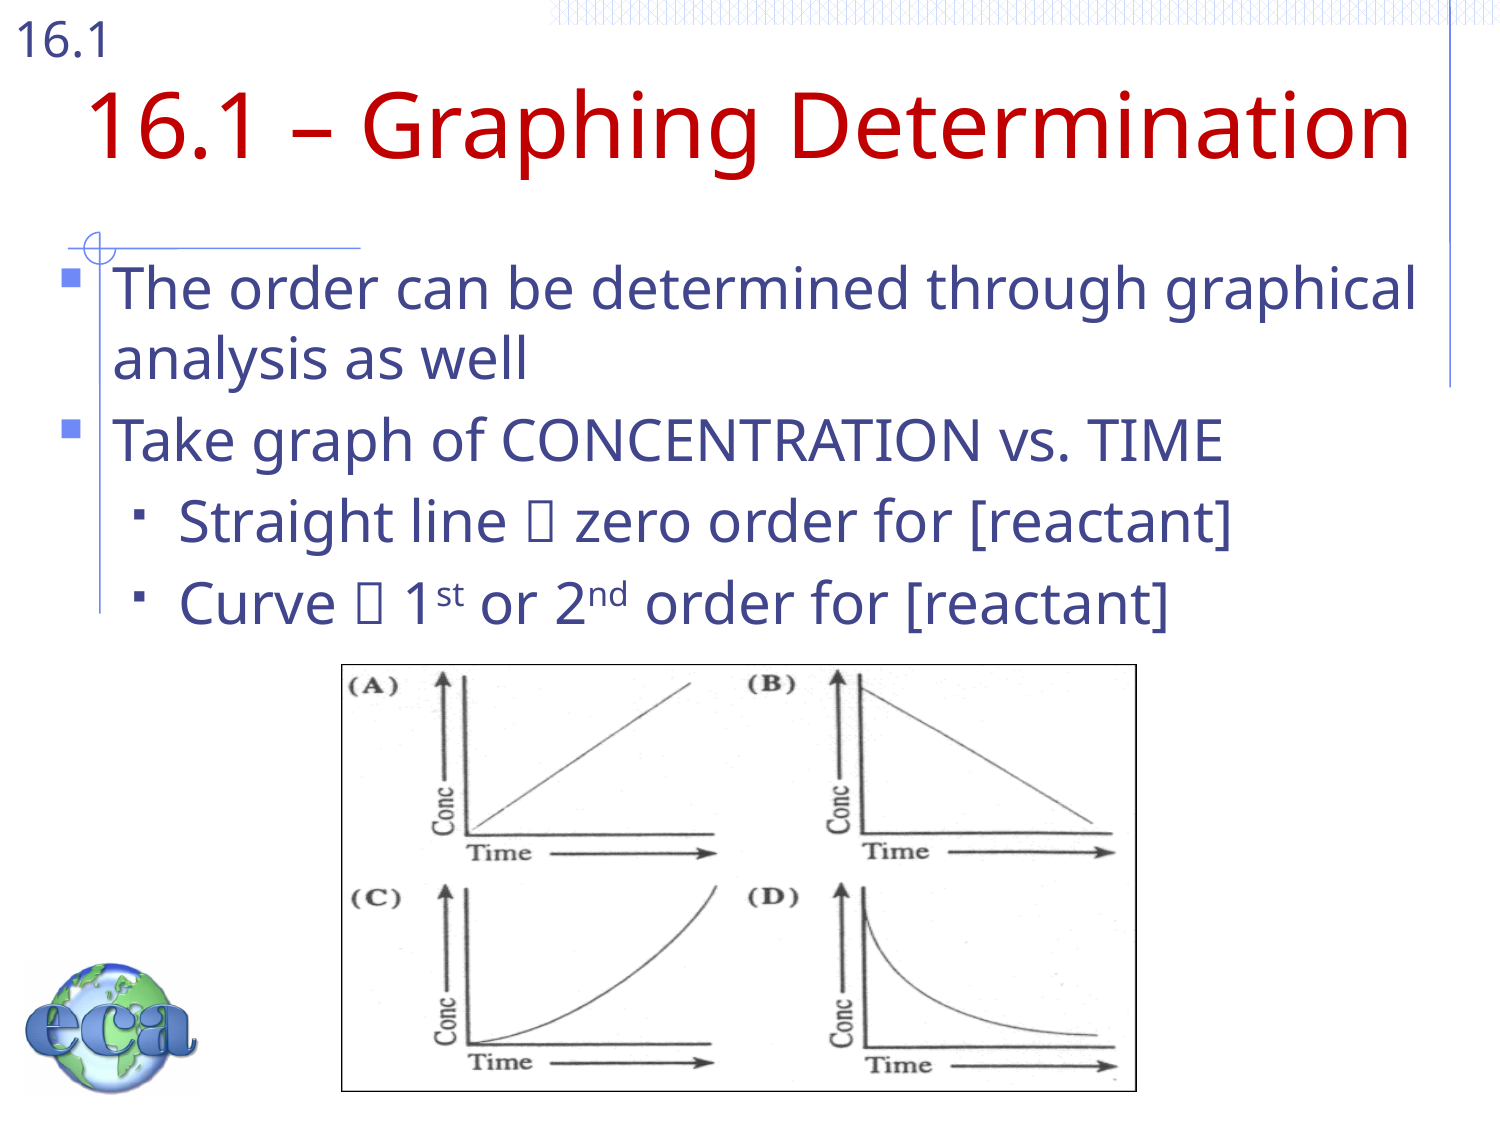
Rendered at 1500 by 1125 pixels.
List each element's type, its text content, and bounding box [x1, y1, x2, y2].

picture [23, 960, 200, 1096]
list The order can be determined through graphical analysis as well Take graph of CONCENTRATION vs. TIME Straight line  zero order for [reactant] Curve  1st or 2nd order for [reactant] [41, 243, 1471, 965]
picture [341, 664, 1137, 1093]
title 16.1 – Graphing Determination [17, 49, 1483, 185]
